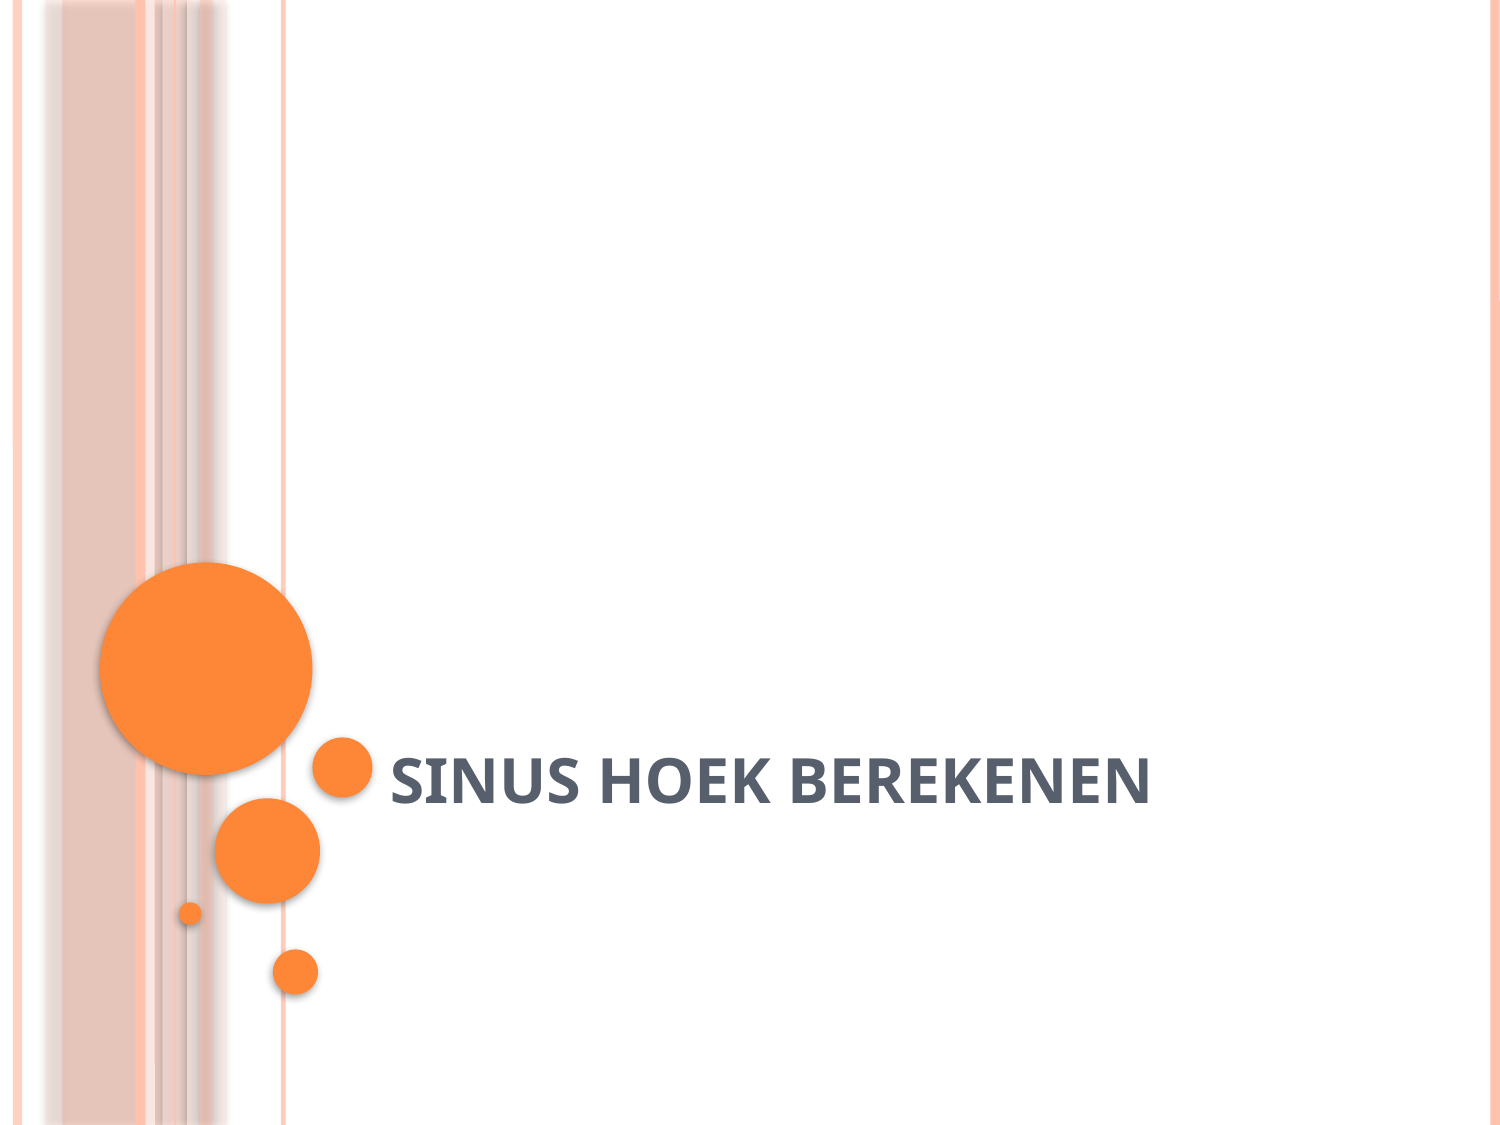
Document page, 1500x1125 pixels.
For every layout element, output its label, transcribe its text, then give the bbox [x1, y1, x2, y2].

title Sinus Hoek berekenen [375, 512, 1388, 824]
